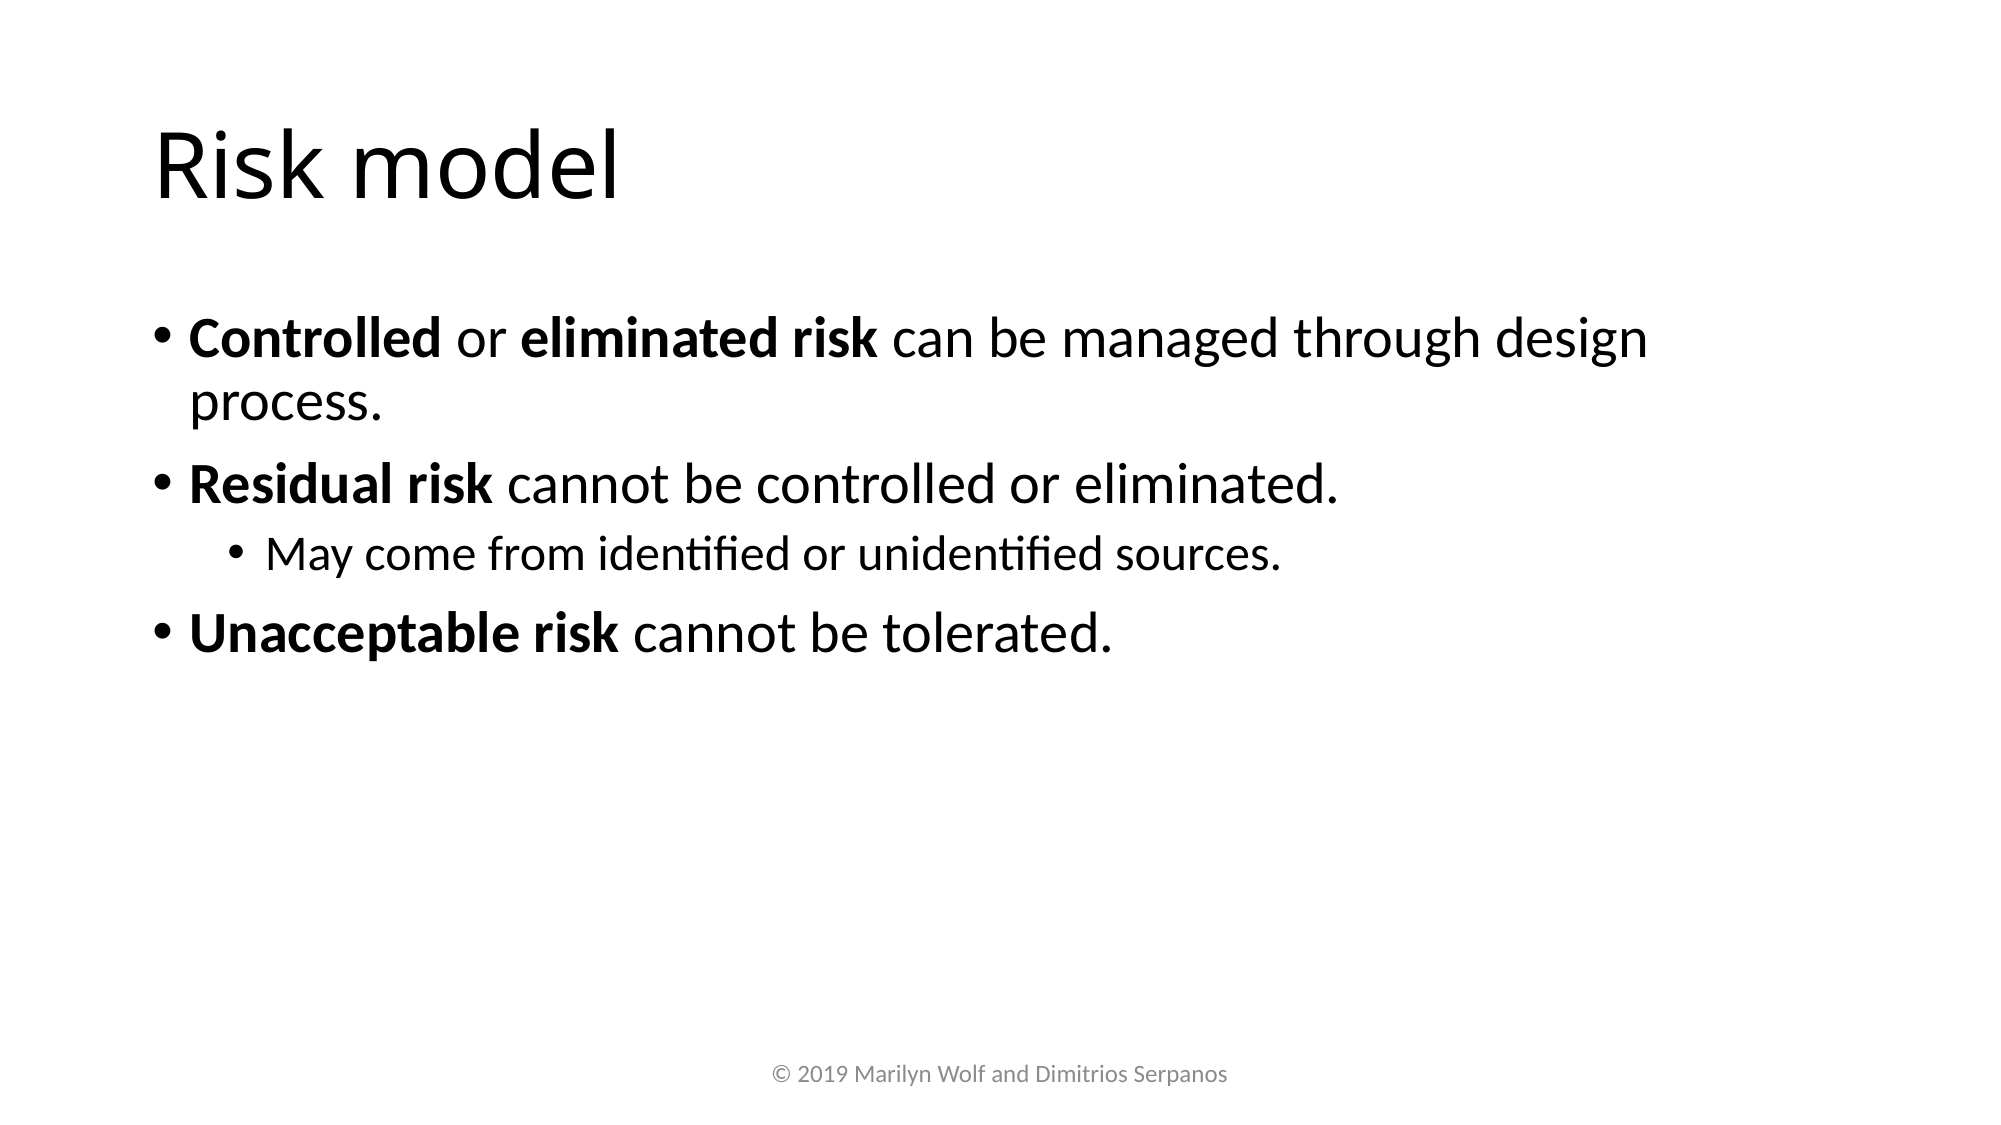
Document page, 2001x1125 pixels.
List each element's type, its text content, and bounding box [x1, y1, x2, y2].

title Risk model [137, 59, 1863, 278]
footer © 2019 Marilyn Wolf and Dimitrios Serpanos [662, 1042, 1338, 1103]
list Controlled or eliminated risk can be managed through design process. Residual risk cannot be controlled or eliminated. May come from identified or unidentified sources. Unacceptable risk cannot be tolerated. [137, 299, 1863, 1014]
